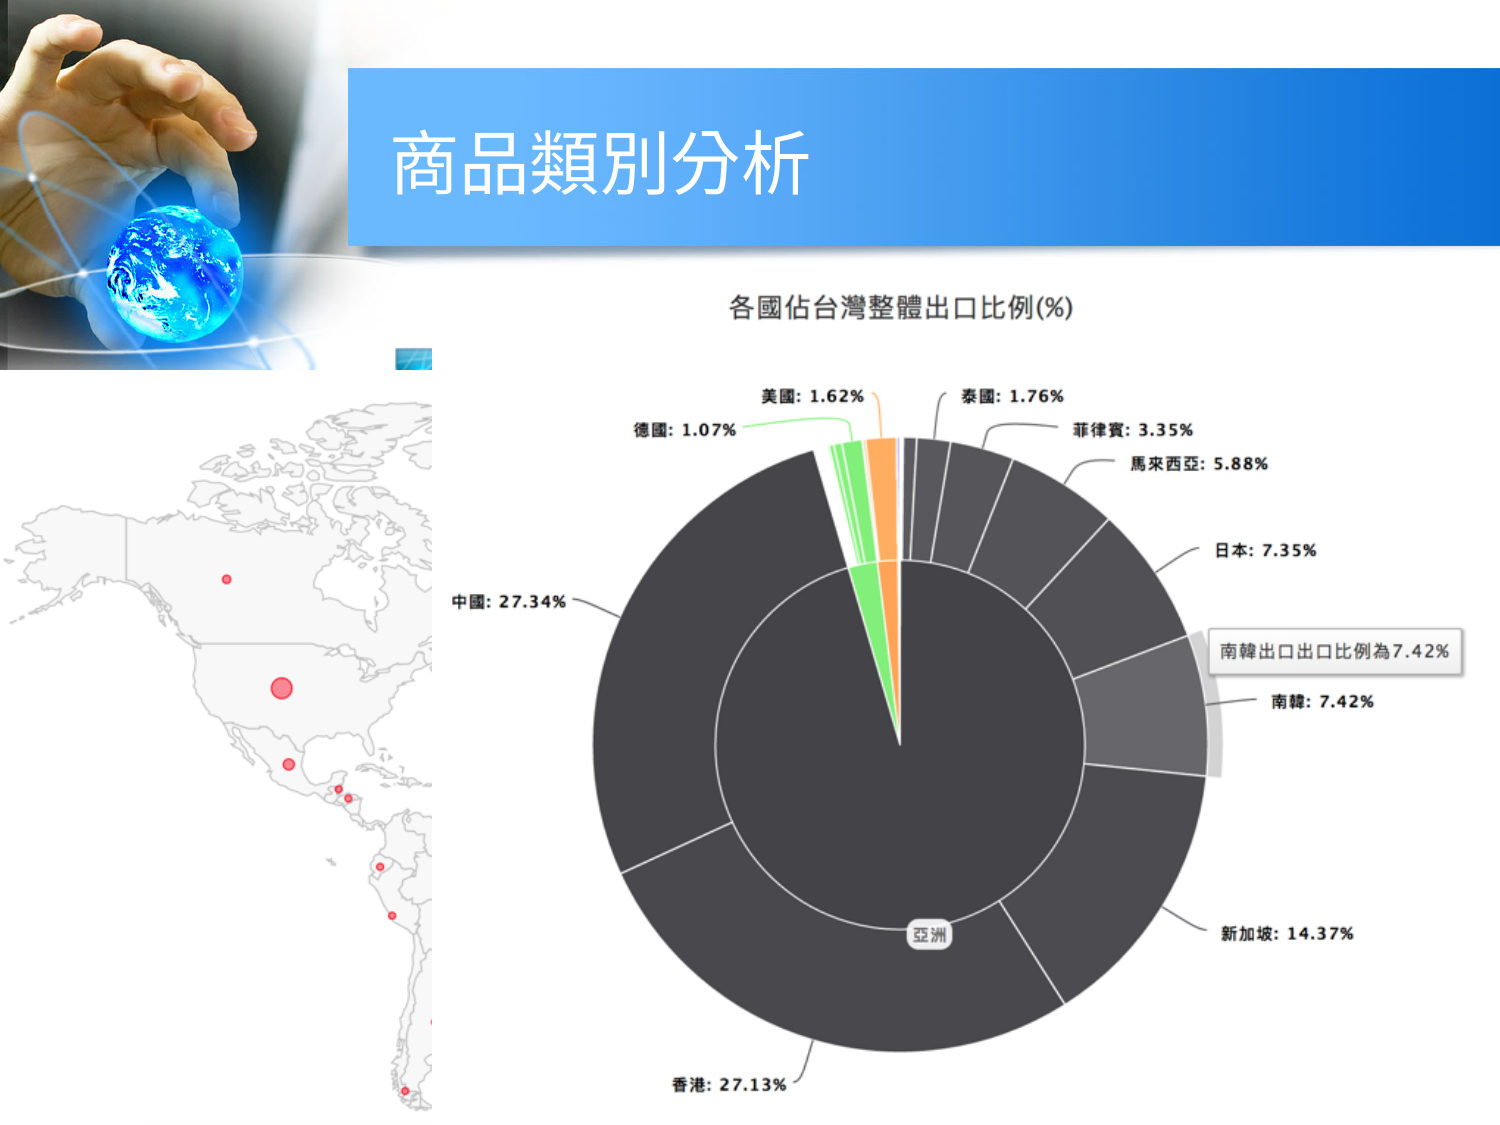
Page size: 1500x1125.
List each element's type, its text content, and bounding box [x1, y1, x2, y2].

title 商品類別分析 [374, 111, 1452, 212]
picture [0, 0, 1500, 1125]
